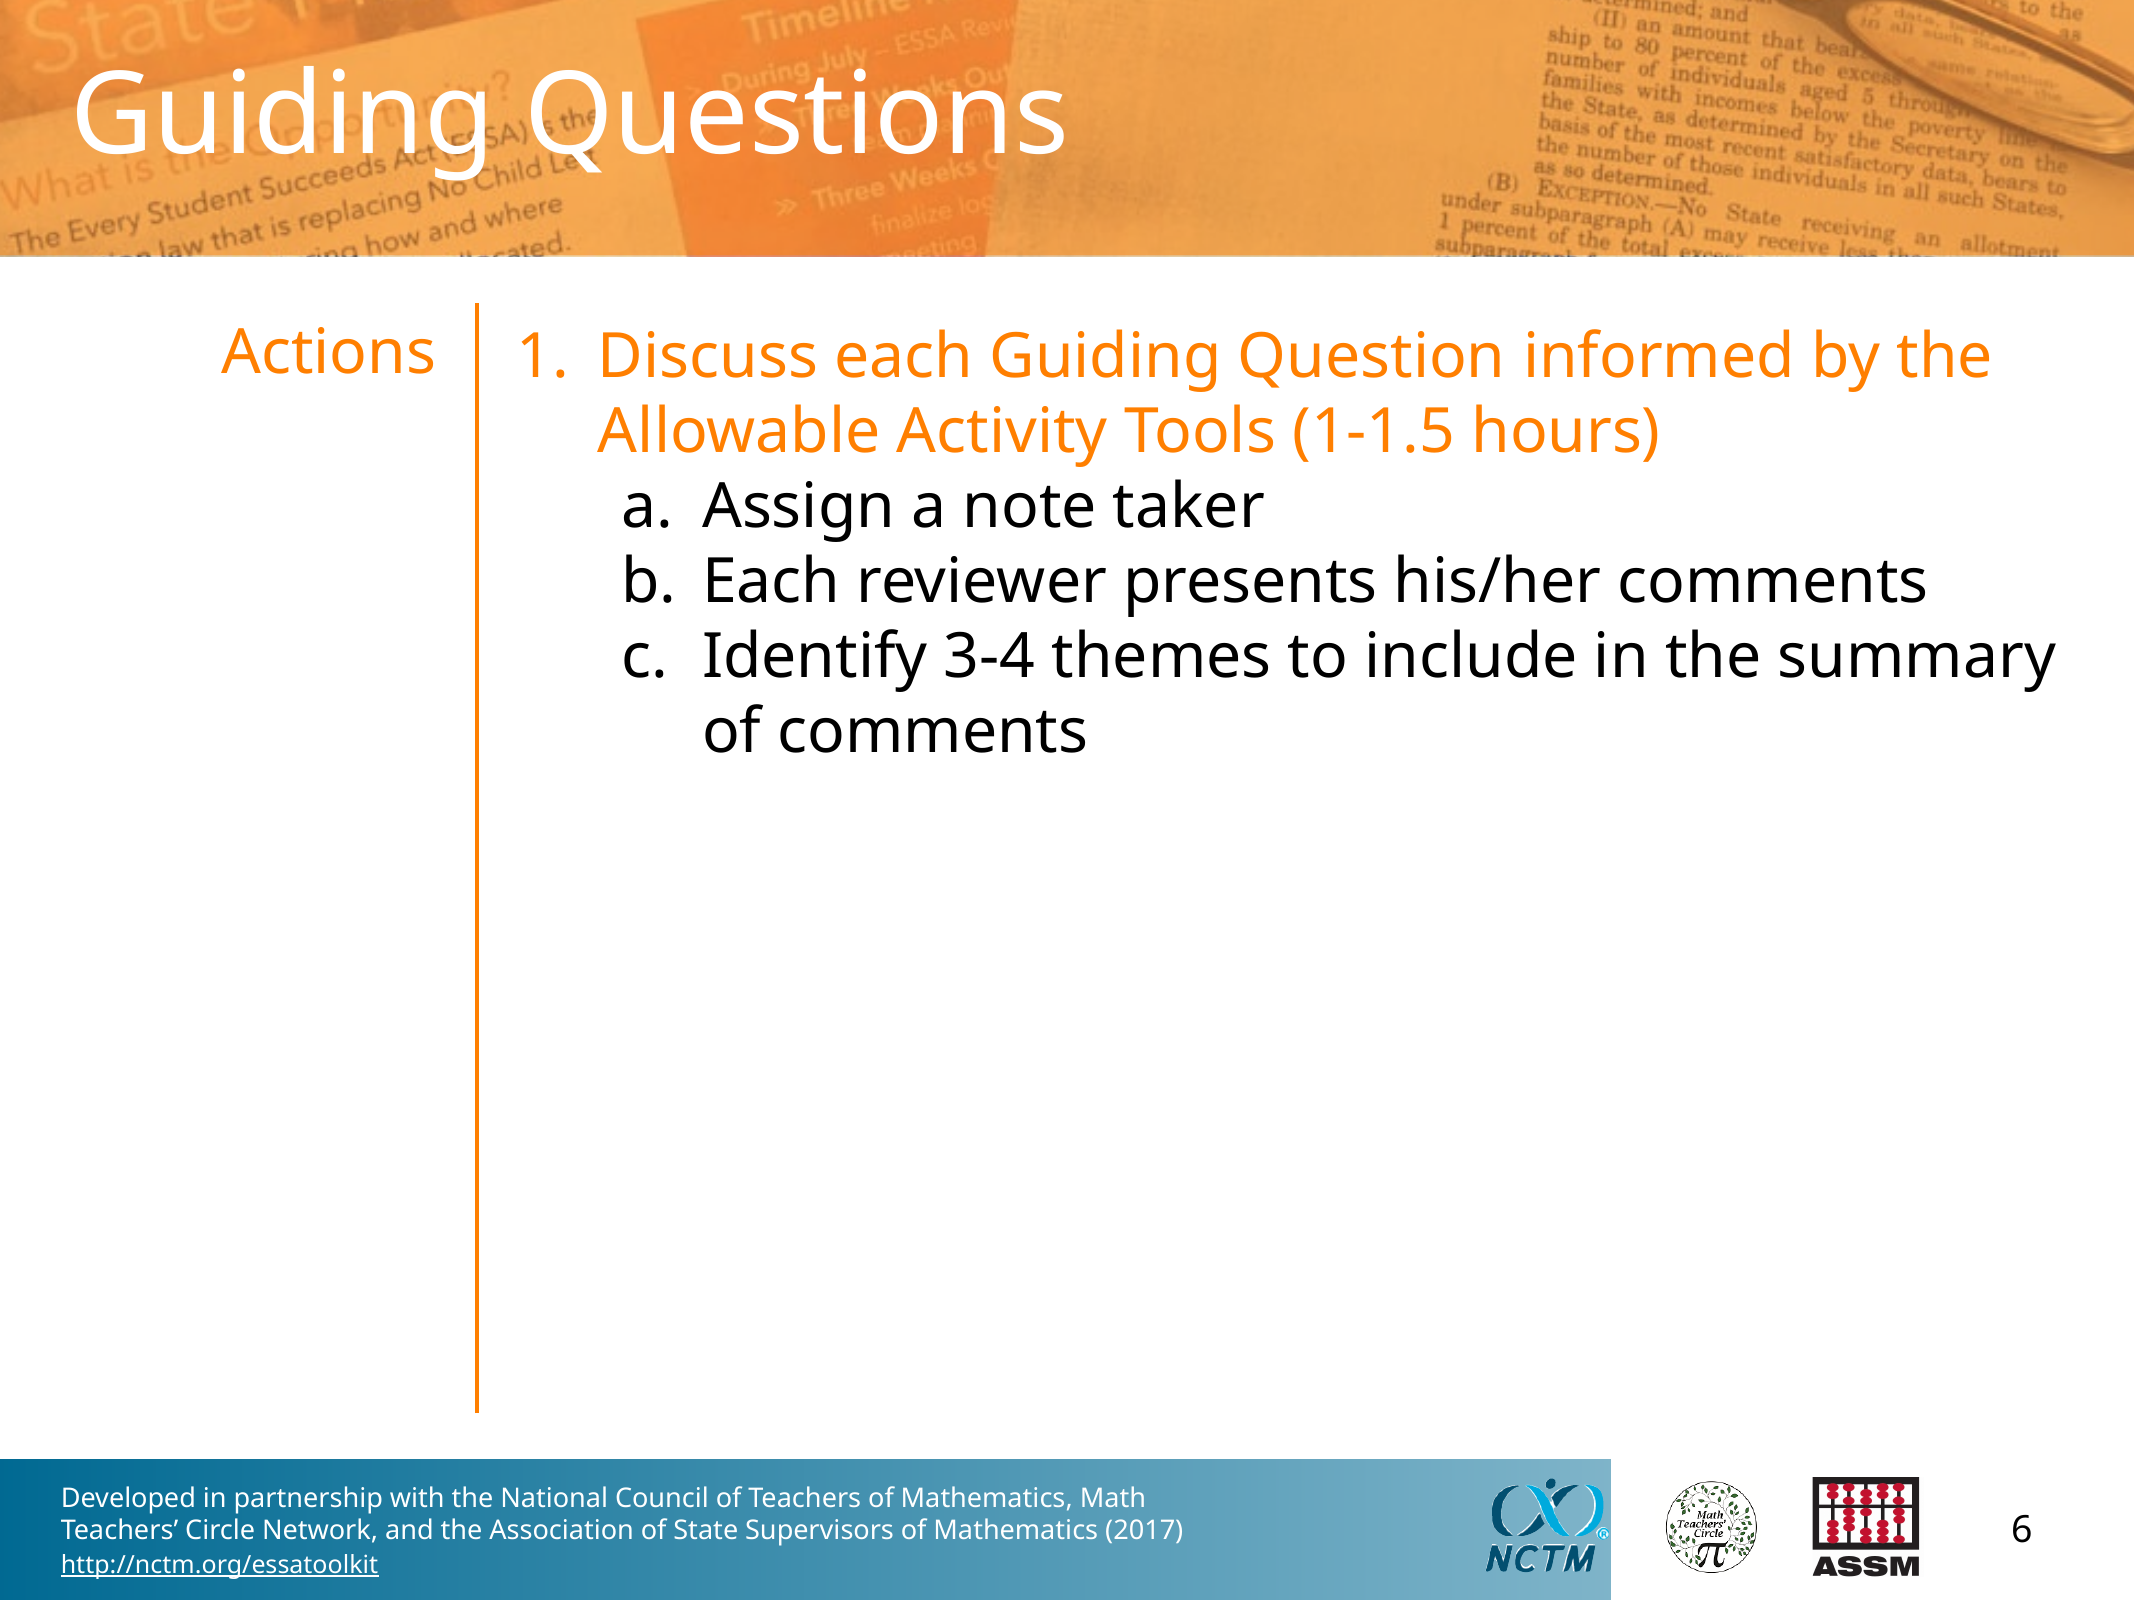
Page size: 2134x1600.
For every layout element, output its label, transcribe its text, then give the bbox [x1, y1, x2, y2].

text_box Actions [31, 302, 445, 877]
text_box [0, 1459, 1612, 1600]
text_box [1485, 1477, 1925, 1577]
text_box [0, 0, 2134, 257]
slide_number 6 [1979, 1495, 2064, 1560]
text_box Discuss each Guiding Question informed by the Allowable Activity Tools (1-1.5 hours) Assign a note taker Each reviewer presents his/her comments Identify 3-4 themes to include in the summary of comments [508, 307, 2068, 1418]
